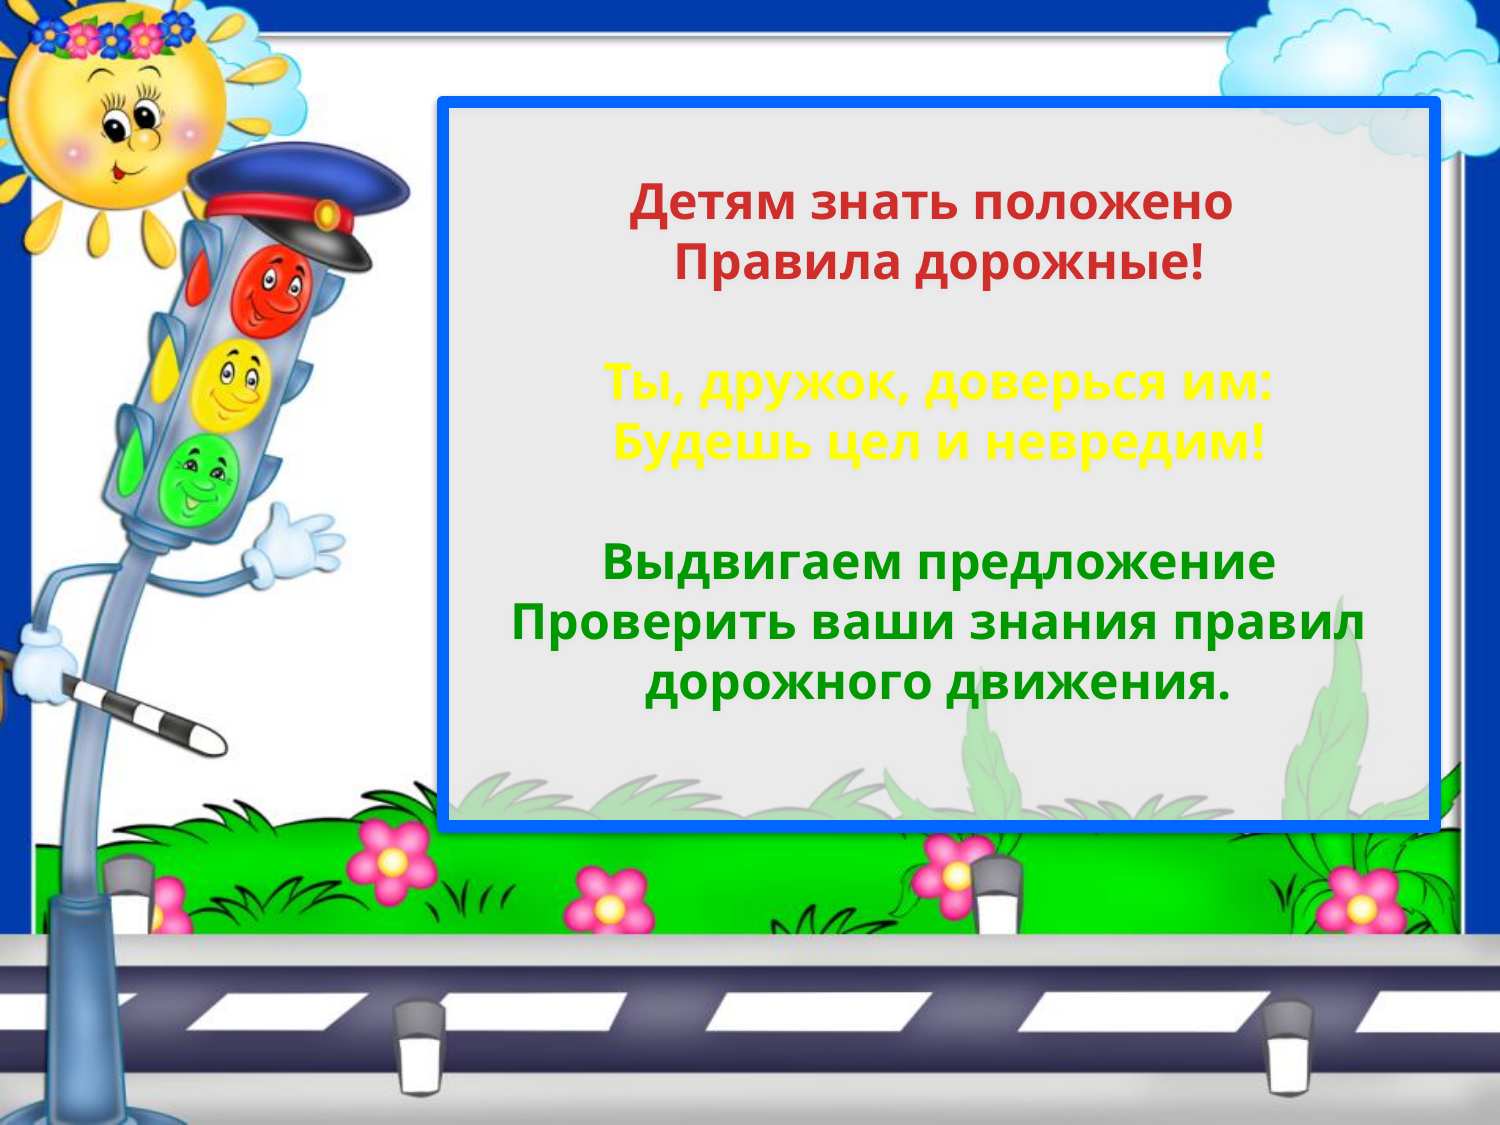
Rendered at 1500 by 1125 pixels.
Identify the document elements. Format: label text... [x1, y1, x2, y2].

picture [0, 0, 1500, 1125]
text_box Детям знать положено Правила дорожные! Ты, дружок, доверься им: Будешь цел и невредим! Выдвигаем предложение Проверить ваши знания правил дорожного движения. [442, 101, 1436, 827]
